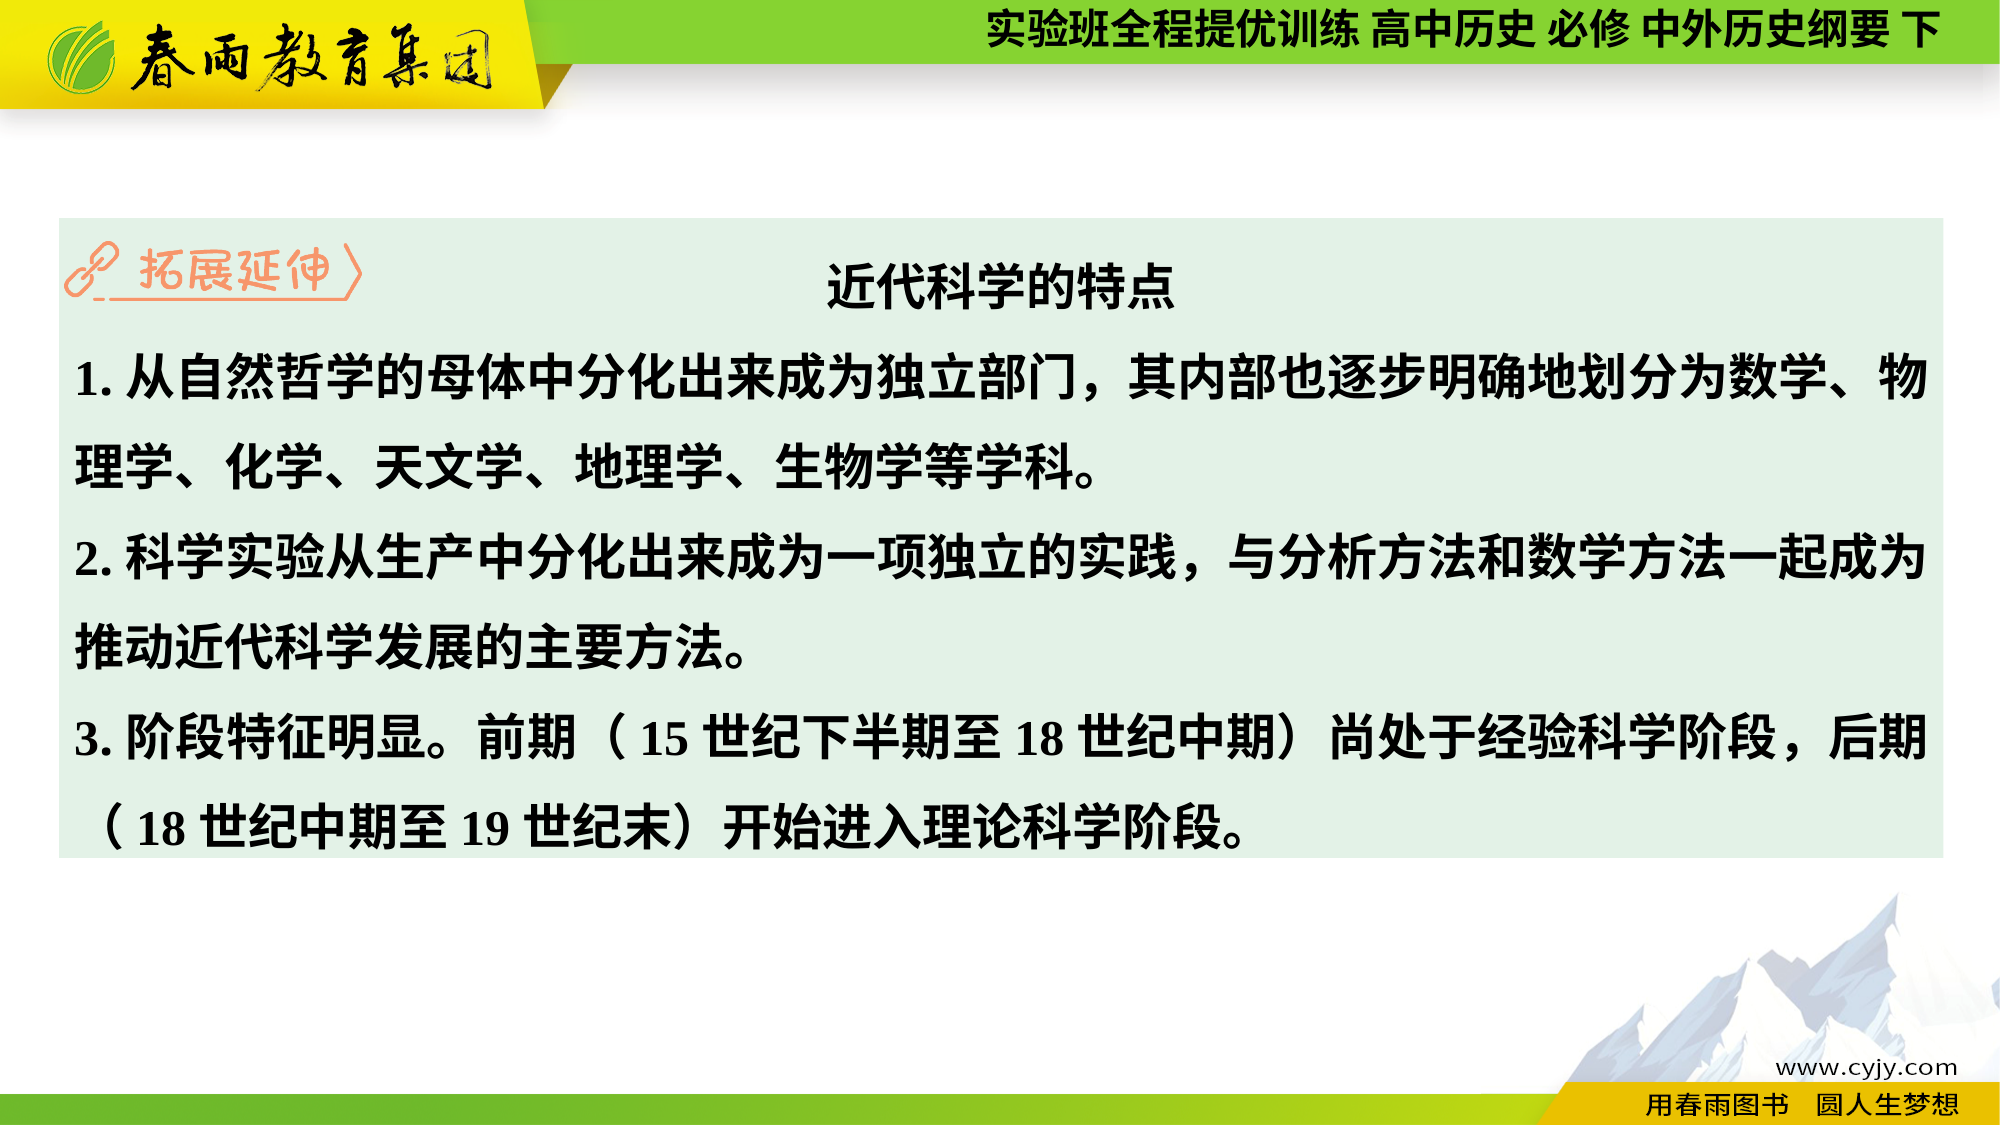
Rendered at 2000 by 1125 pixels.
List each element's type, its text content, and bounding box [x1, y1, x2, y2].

list 近代科学的特点 1.从自然哲学的母体中分化出来成为独立部门，其内部也逐步明确地划分为数学、物理学、化学、天文学、地理学、生物学等学科。 2.科学实验从生产中分化出来成为一项独立的实践，与分析方法和数学方法一起成为推动近代科学发展的主要方法。 3.阶段特征明显。前期（15世纪下半期至18世纪中期）尚处于经验科学阶段，后期（18世纪中期至19世纪末）开始进入理论科学阶段。 [59, 218, 1944, 858]
picture [0, 0, 2000, 1125]
